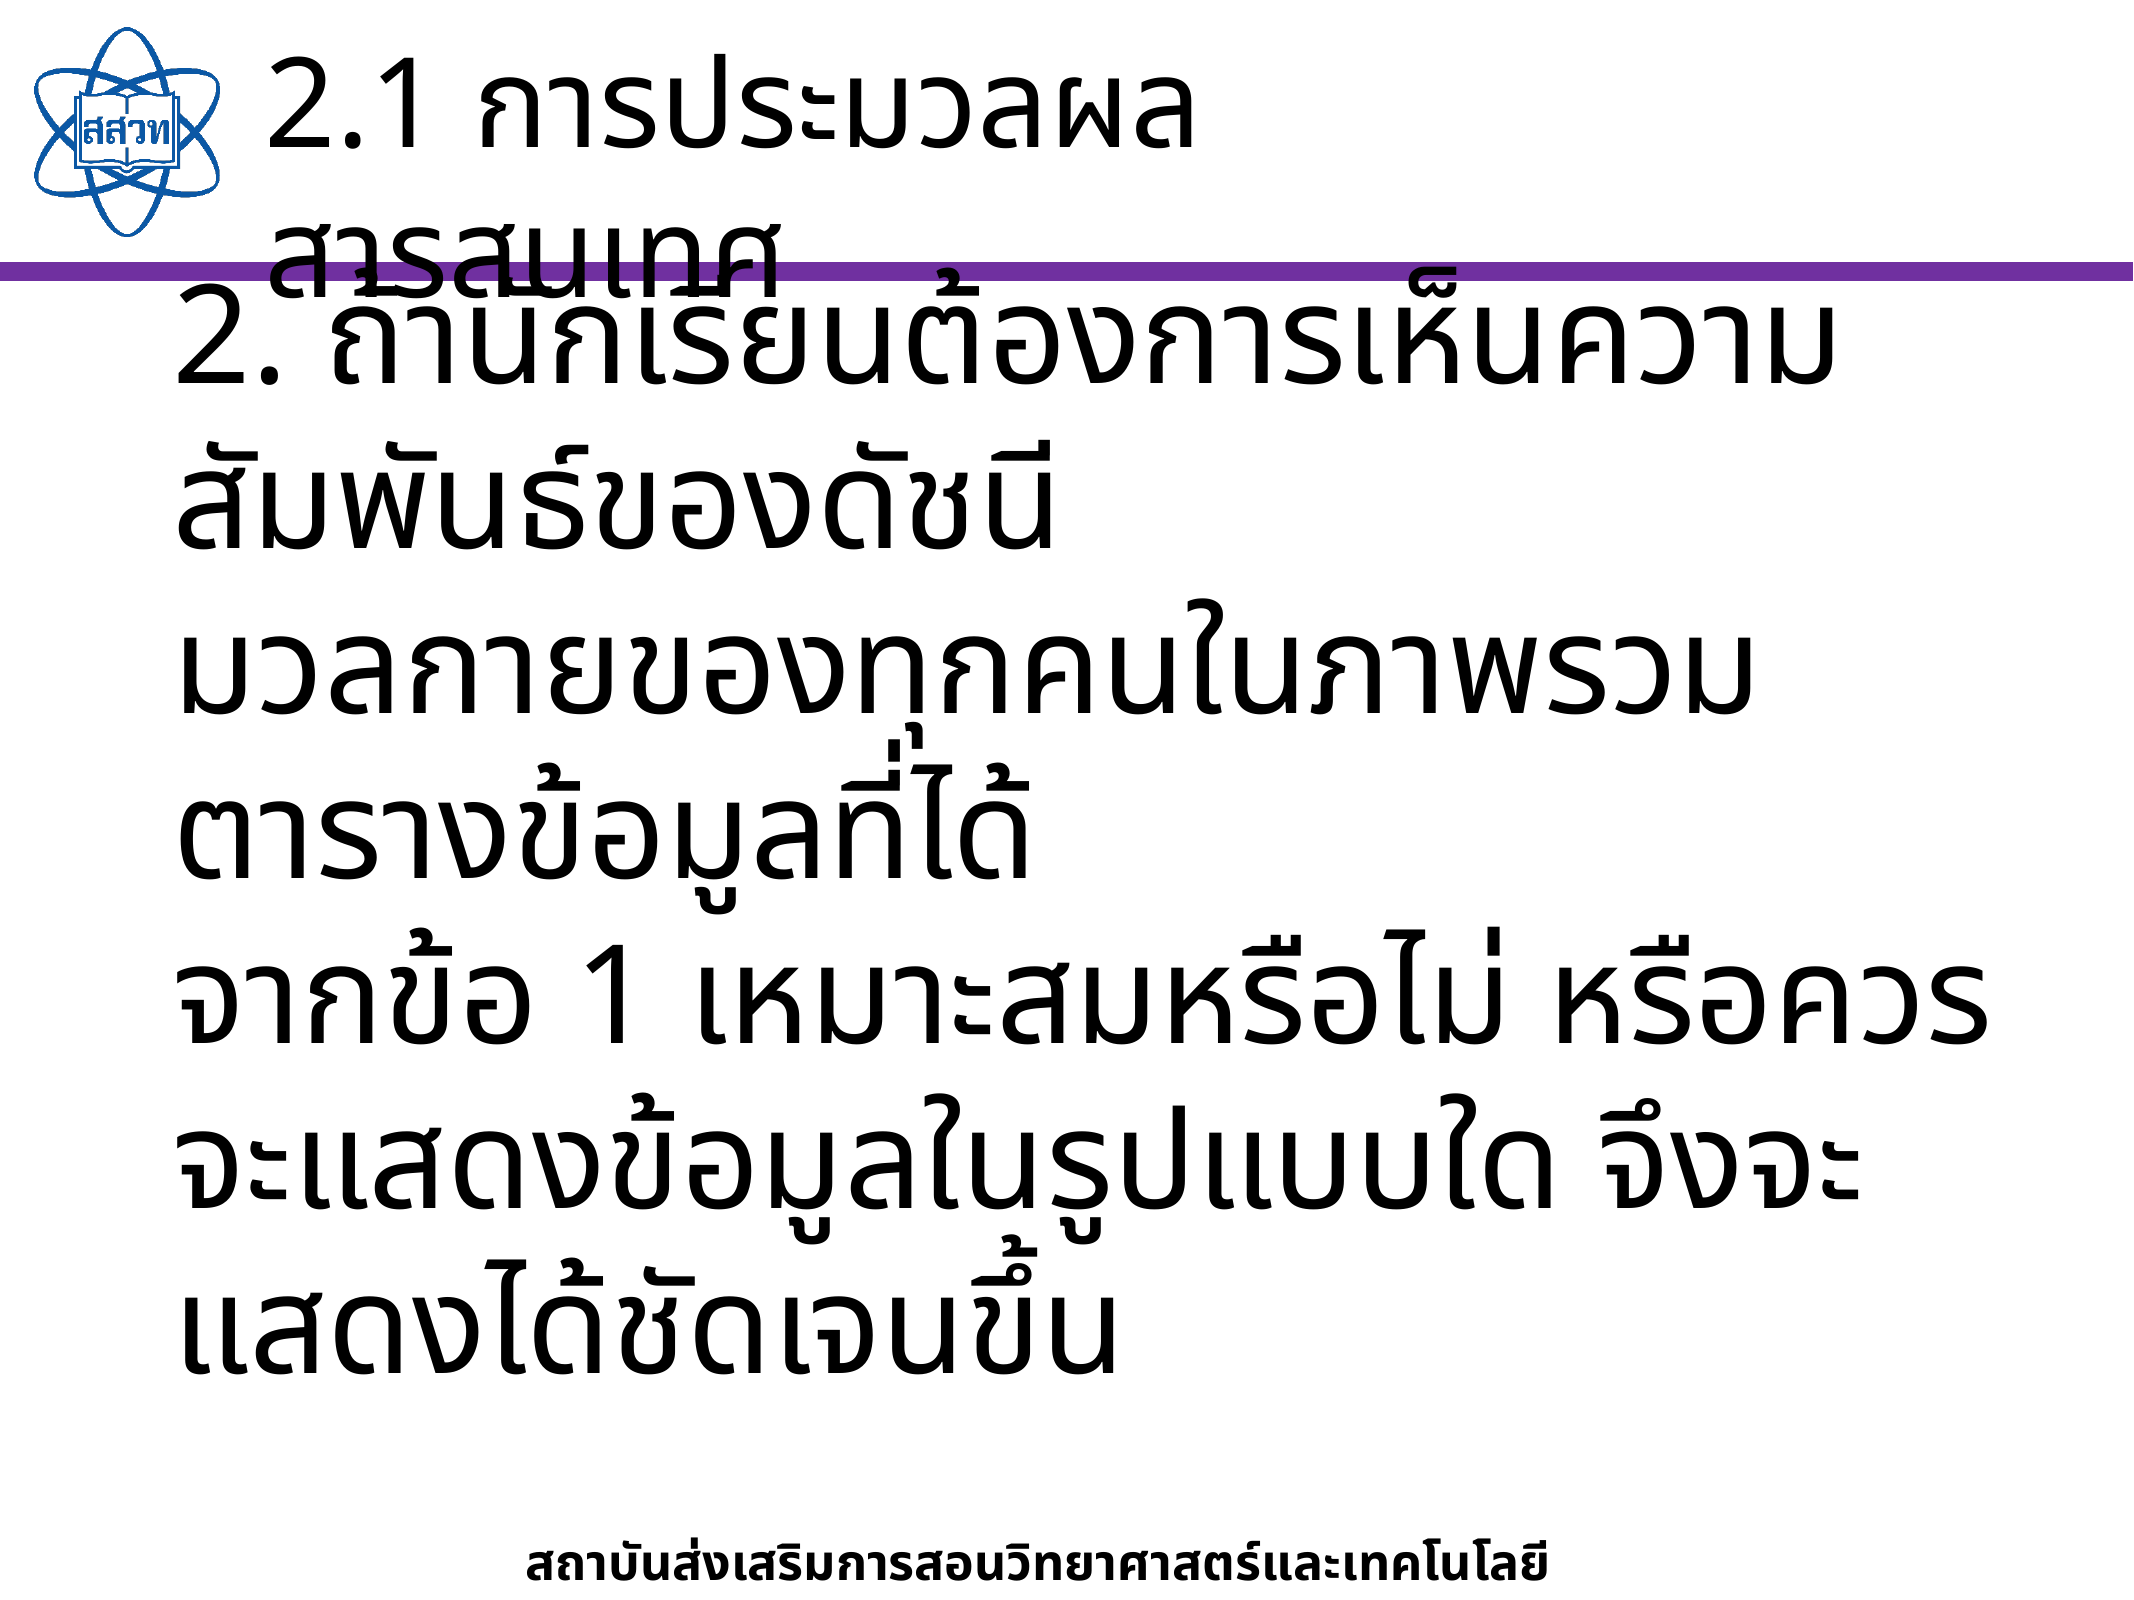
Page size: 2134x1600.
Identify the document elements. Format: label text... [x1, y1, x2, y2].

text_box 2. ถ้านักเรียนต้องการเห็นความสัมพันธ์ของดัชนี มวลกายของทุกคนในภาพรวม ตารางข้อมูลที่ได้ จากข้อ 1 เหมาะสมหรือไม่ หรือควรจะแสดงข้อมูลในรูปแบบใด จึงจะแสดงได้ชัดเจนขึ้น [164, 482, 2043, 1166]
text_box สถาบันส่งเสริมการสอนวิทยาศาสตร์และเทคโนโลยี [74, 1522, 2002, 1589]
text_box 2.1 การประมวลผลสารสนเทศ [256, 88, 1347, 257]
picture [33, 27, 220, 237]
